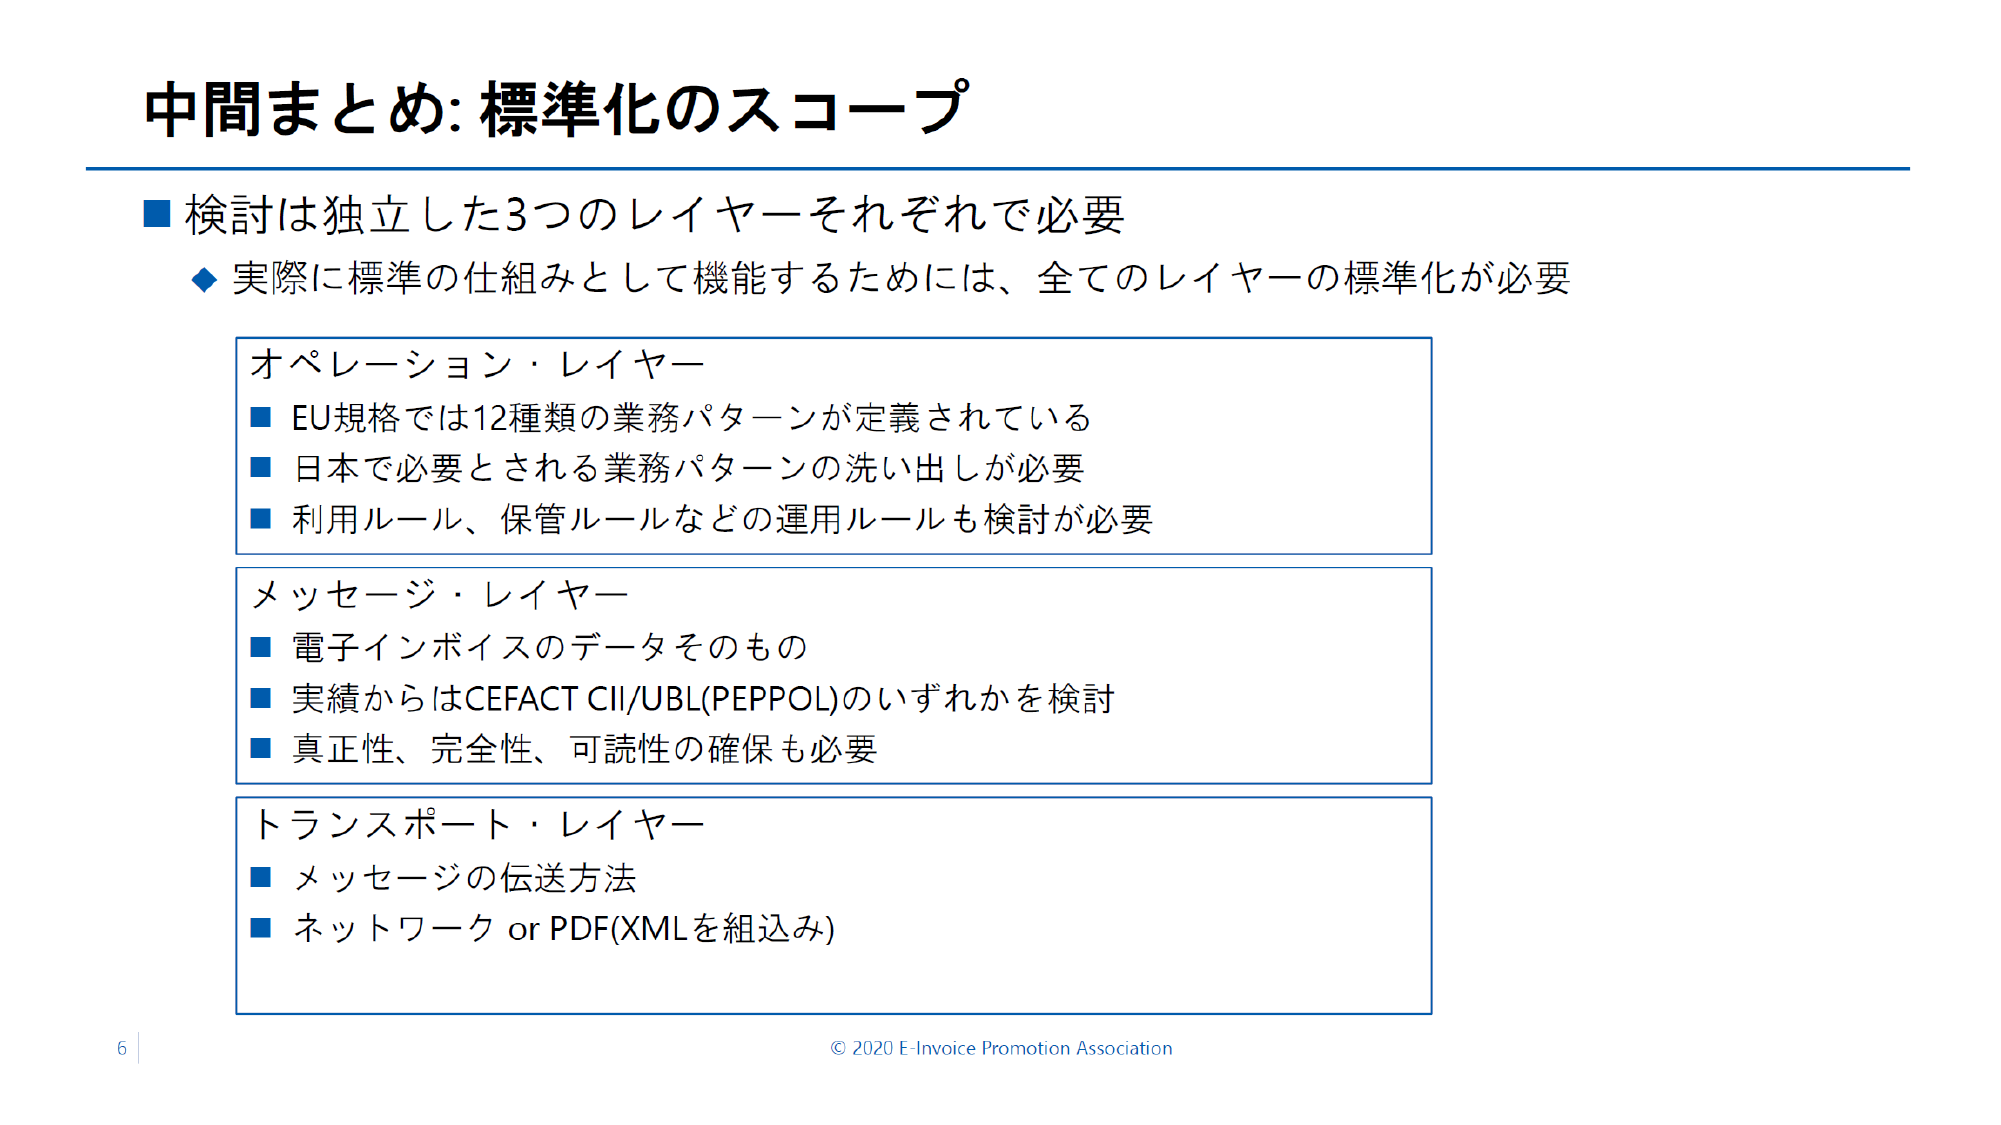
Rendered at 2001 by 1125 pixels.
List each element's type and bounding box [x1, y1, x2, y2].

picture [85, 28, 1911, 1125]
